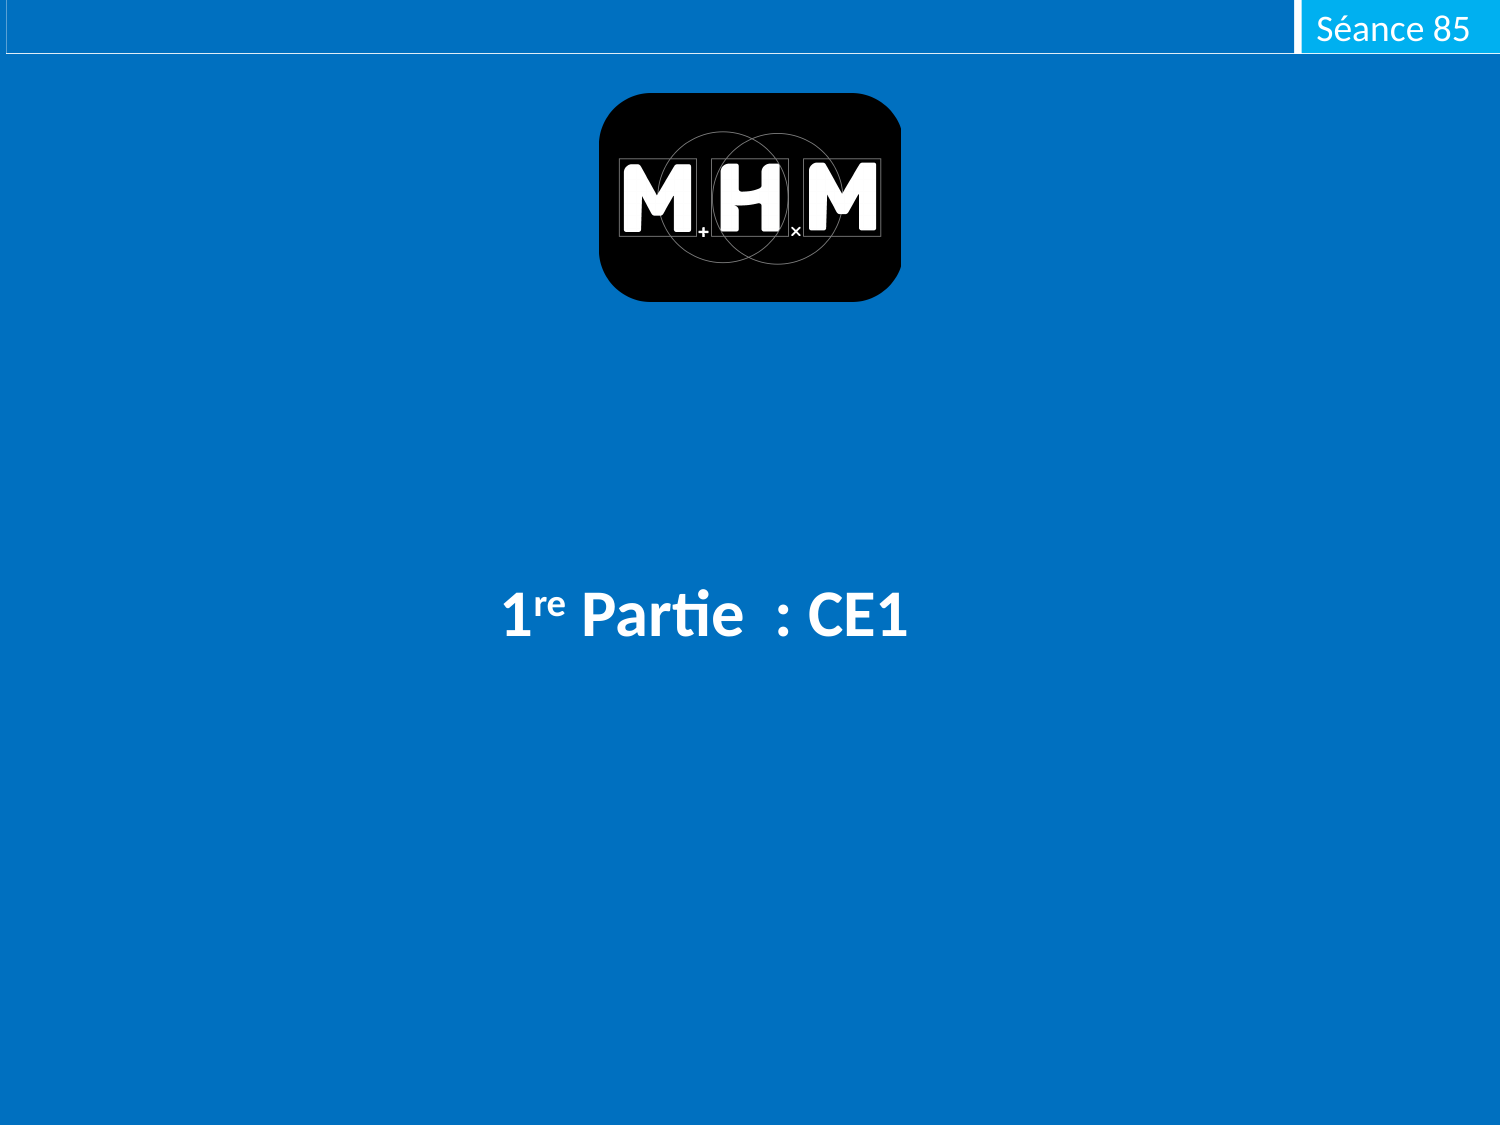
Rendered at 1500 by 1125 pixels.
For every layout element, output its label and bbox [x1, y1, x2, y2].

text_box [0, 54, 1500, 1125]
